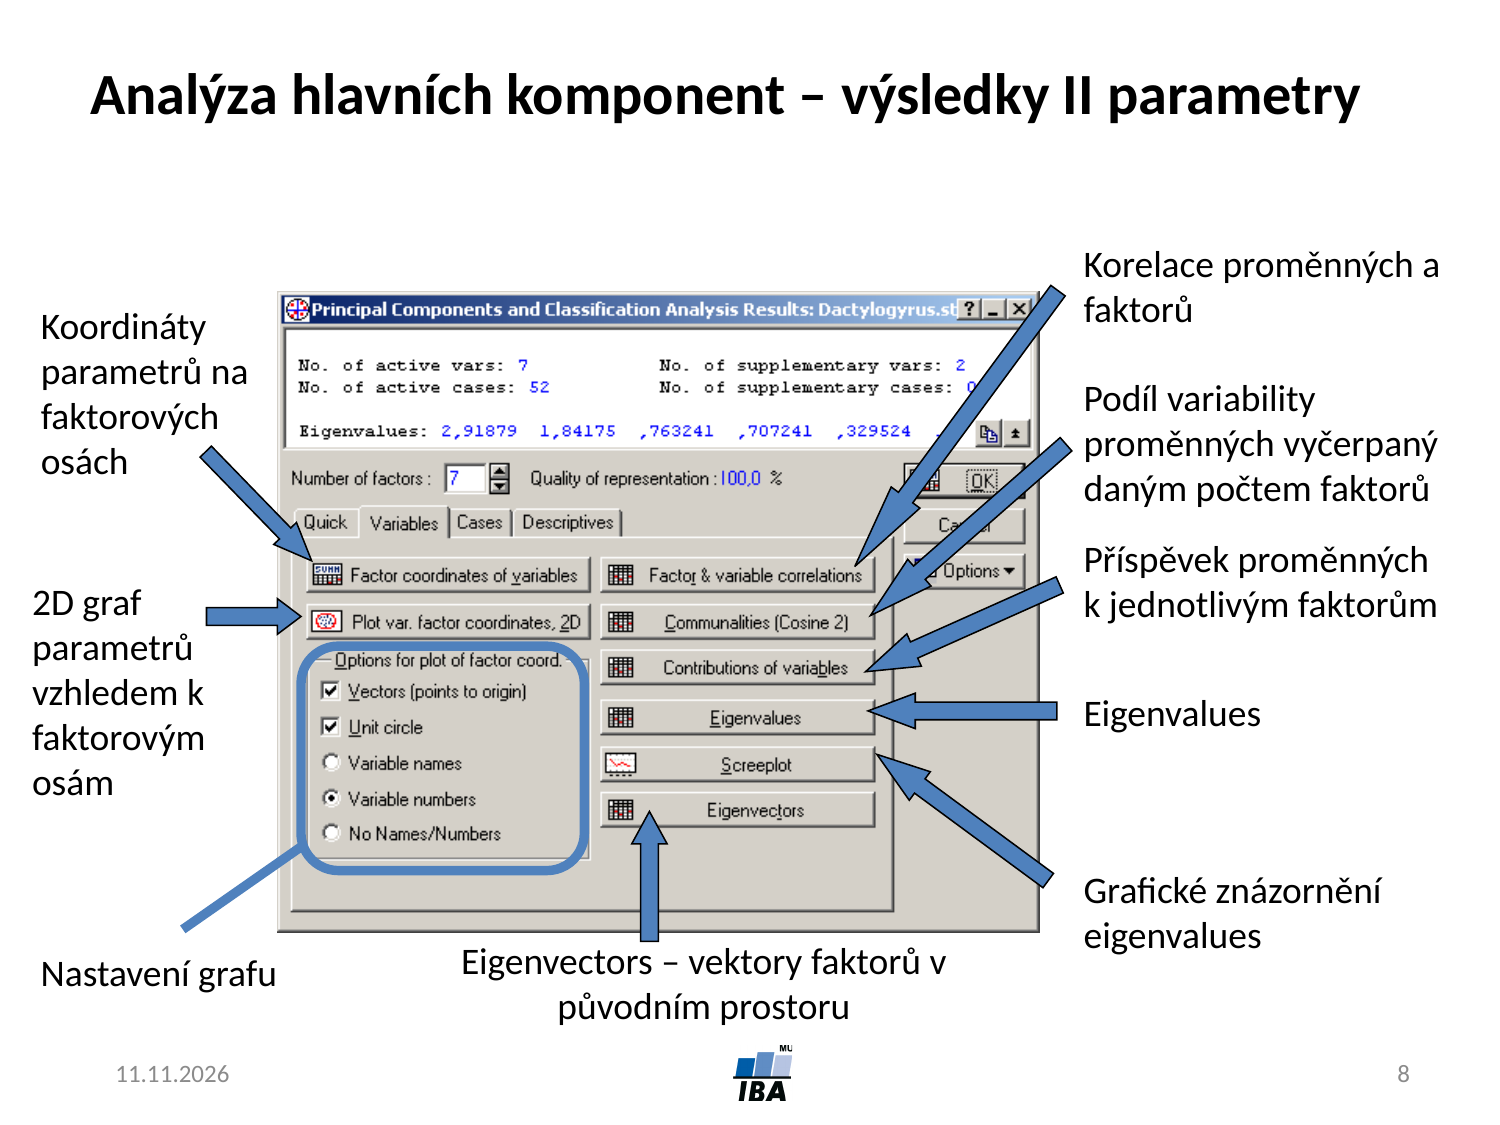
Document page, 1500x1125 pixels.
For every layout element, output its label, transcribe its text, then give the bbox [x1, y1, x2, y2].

slide_number 8 [1074, 1043, 1425, 1103]
text_box Korelace proměnných a faktorů [1068, 232, 1465, 338]
text_box [200, 446, 271, 531]
text_box [1044, 285, 1066, 322]
text_box [206, 607, 271, 626]
text_box [1046, 702, 1057, 720]
picture [276, 291, 1040, 933]
text_box Podíl variability proměnných vyčerpaný daným počtem faktorů [1068, 366, 1500, 516]
text_box Grafické znázornění eigenvalues [1068, 858, 1483, 964]
text_box Příspěvek proměnných k jednotlivým faktorům [1068, 527, 1465, 633]
text_box [1046, 437, 1072, 474]
text_box Koordináty parametrů na faktorových osách [26, 294, 272, 490]
title Analýza hlavních komponent – výsledky II parametry [75, 45, 1425, 138]
text_box 2D graf parametrů vzhledem k faktorovým osám [17, 570, 242, 811]
text_box Eigenvectors – vektory faktorů v původním prostoru [383, 940, 1025, 1035]
text_box Nastavení grafu [25, 941, 293, 1001]
text_box [1046, 576, 1064, 601]
text_box [1046, 867, 1054, 884]
text_box Eigenvalues [1068, 681, 1465, 741]
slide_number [100, 1043, 451, 1103]
